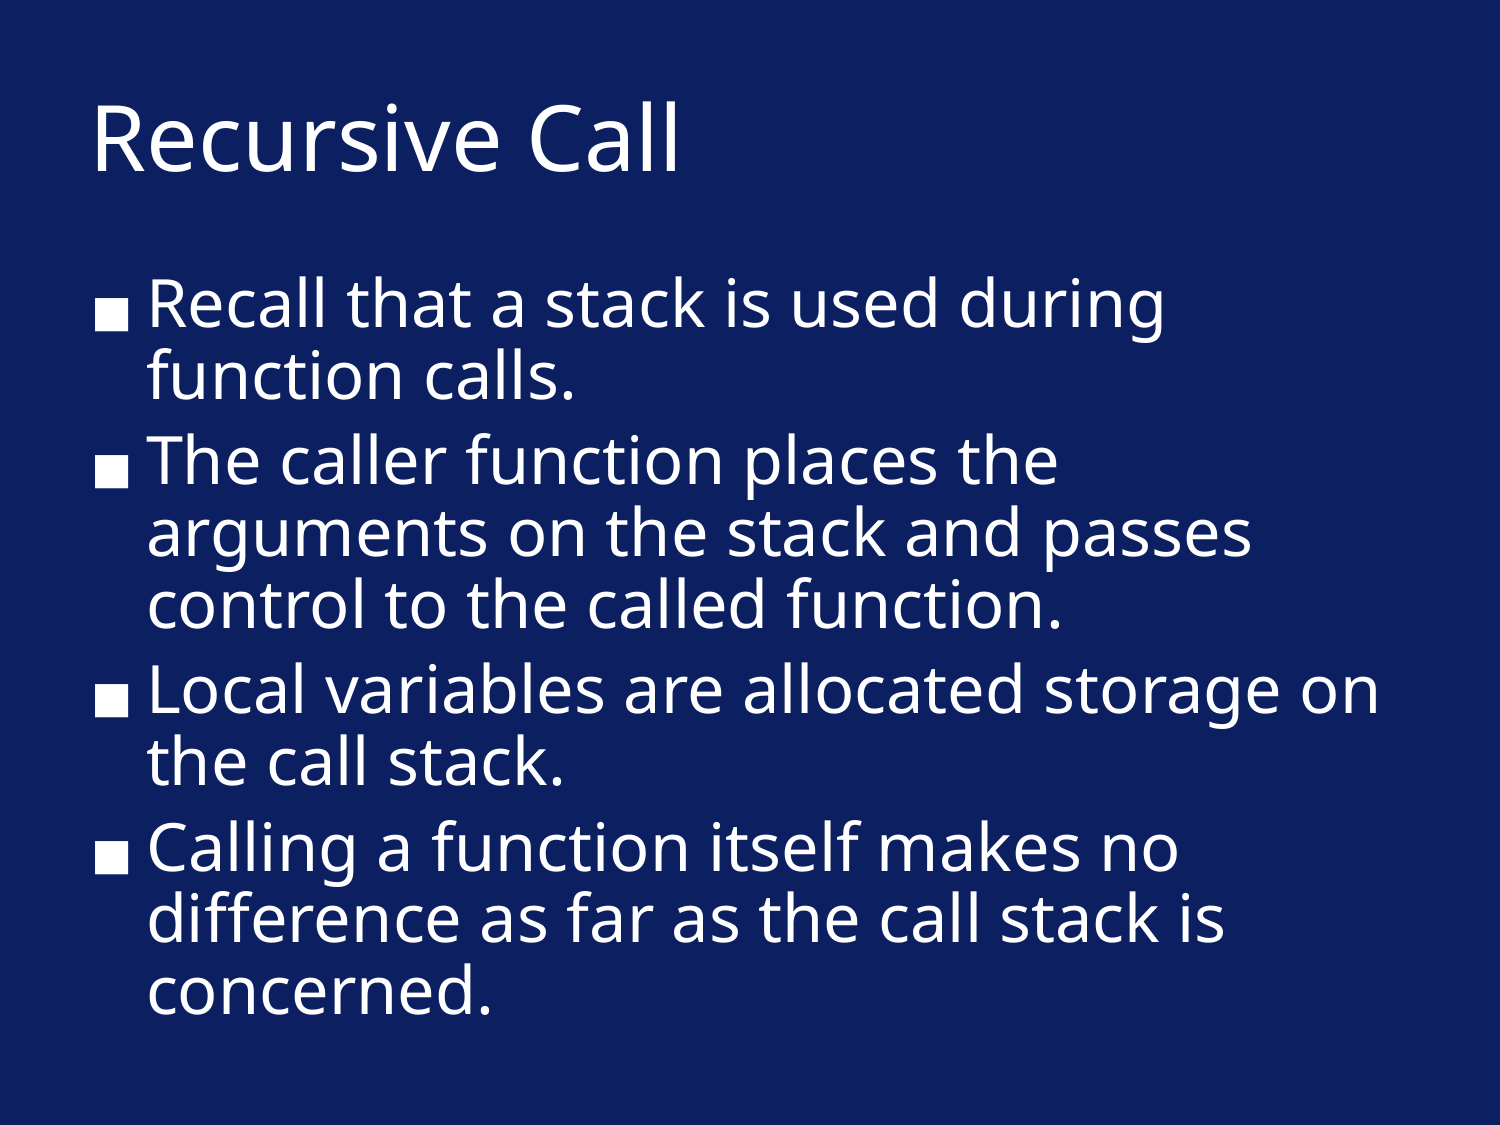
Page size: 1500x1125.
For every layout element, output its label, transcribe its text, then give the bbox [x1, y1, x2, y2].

list Recall that a stack is used during function calls. The caller function places the arguments on the stack and passes control to the called function. Local variables are allocated storage on the call stack. Calling a function itself makes no difference as far as the call stack is concerned. [74, 262, 1425, 1075]
title Recursive Call [74, 59, 1425, 210]
